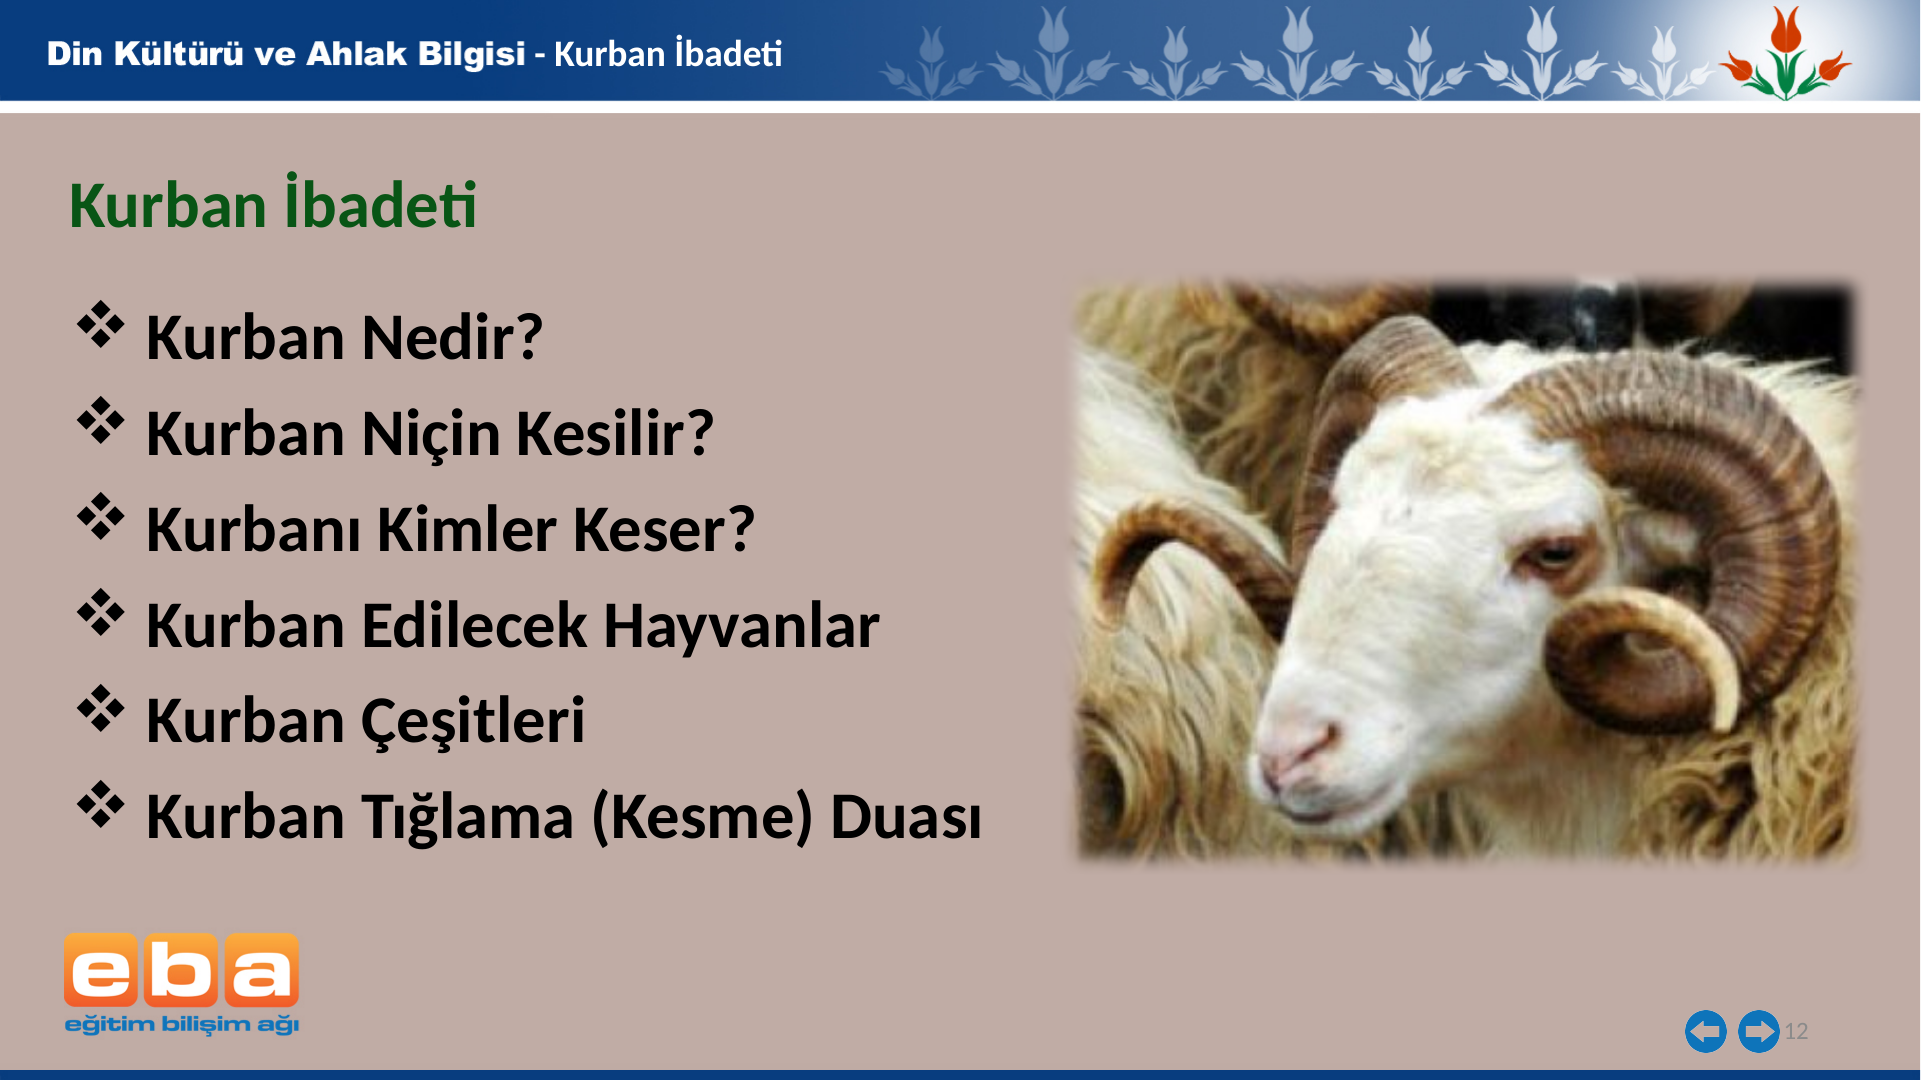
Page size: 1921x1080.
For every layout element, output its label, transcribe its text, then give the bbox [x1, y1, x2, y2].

text_box Kurban İbadeti [54, 153, 494, 248]
text_box Kurban Nedir? Kurban Niçin Kesilir? Kurbanı Kimler Keser? Kurban Edilecek Hayvanlar Kurban Çeşitleri Kurban Tığlama (Kesme) Duası [57, 269, 1000, 860]
slide_number 12 [1376, 1000, 1824, 1059]
picture [0, 0, 1921, 1080]
text_box - Kurban İbadeti [519, 21, 799, 81]
